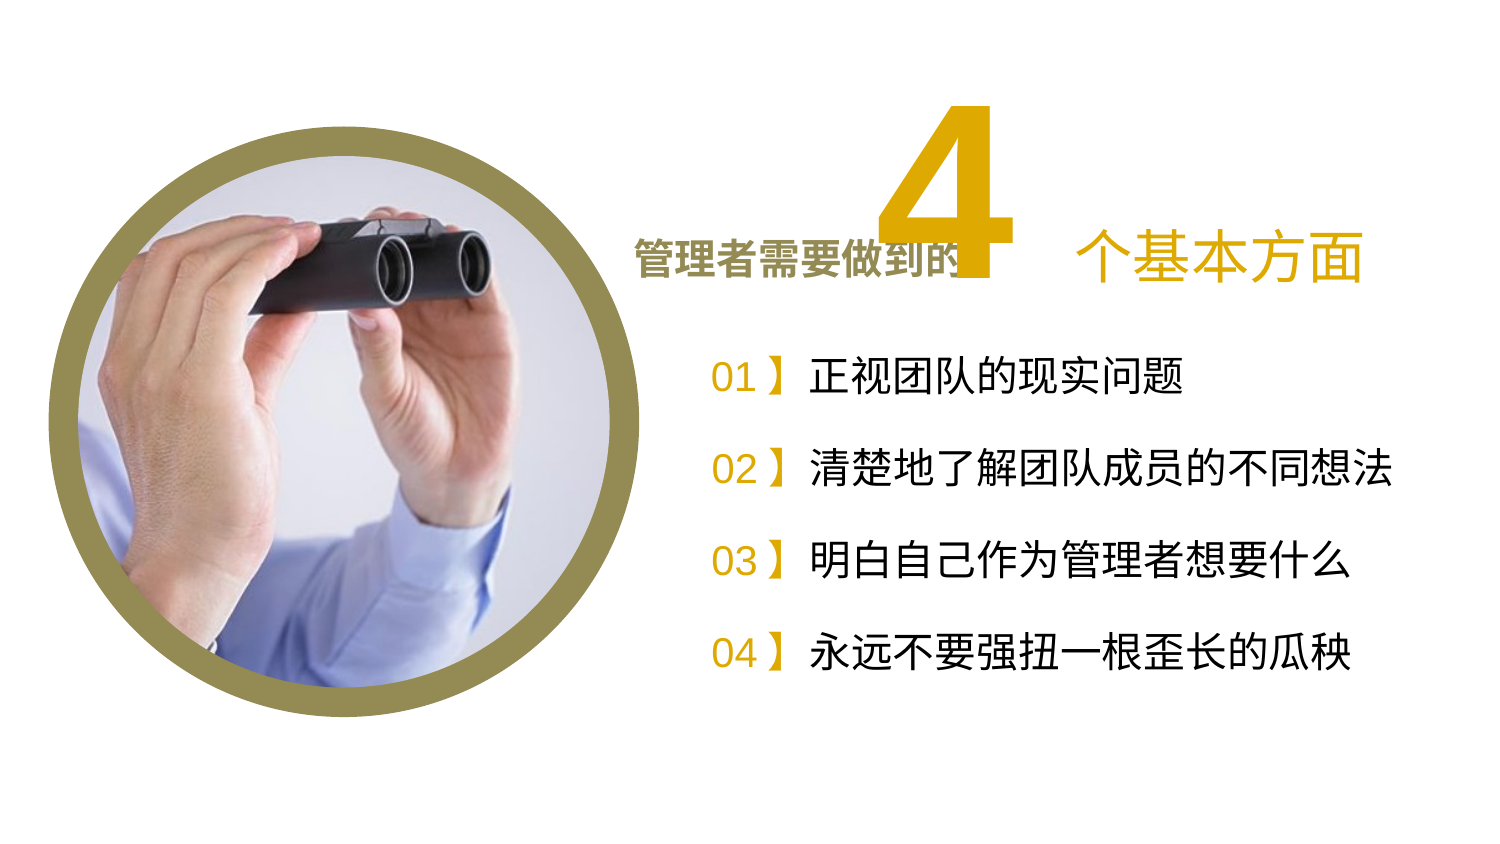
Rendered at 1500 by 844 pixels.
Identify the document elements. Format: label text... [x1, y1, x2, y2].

picture [77, 155, 610, 688]
text_box 01】正视团队的现实问题 [696, 342, 1200, 407]
text_box [613, 295, 642, 549]
text_box 03】明白自己作为管理者想要什么 [696, 526, 1368, 591]
text_box [214, 124, 474, 154]
text_box [46, 301, 72, 543]
text_box 4个基本方面 [860, 21, 1381, 337]
text_box 管理者需要做到的 [618, 225, 860, 291]
text_box [231, 697, 457, 720]
text_box 04】永远不要强扭一根歪长的瓜秧 [696, 618, 1368, 683]
text_box 02】清楚地了解团队成员的不同想法 [696, 434, 1410, 499]
